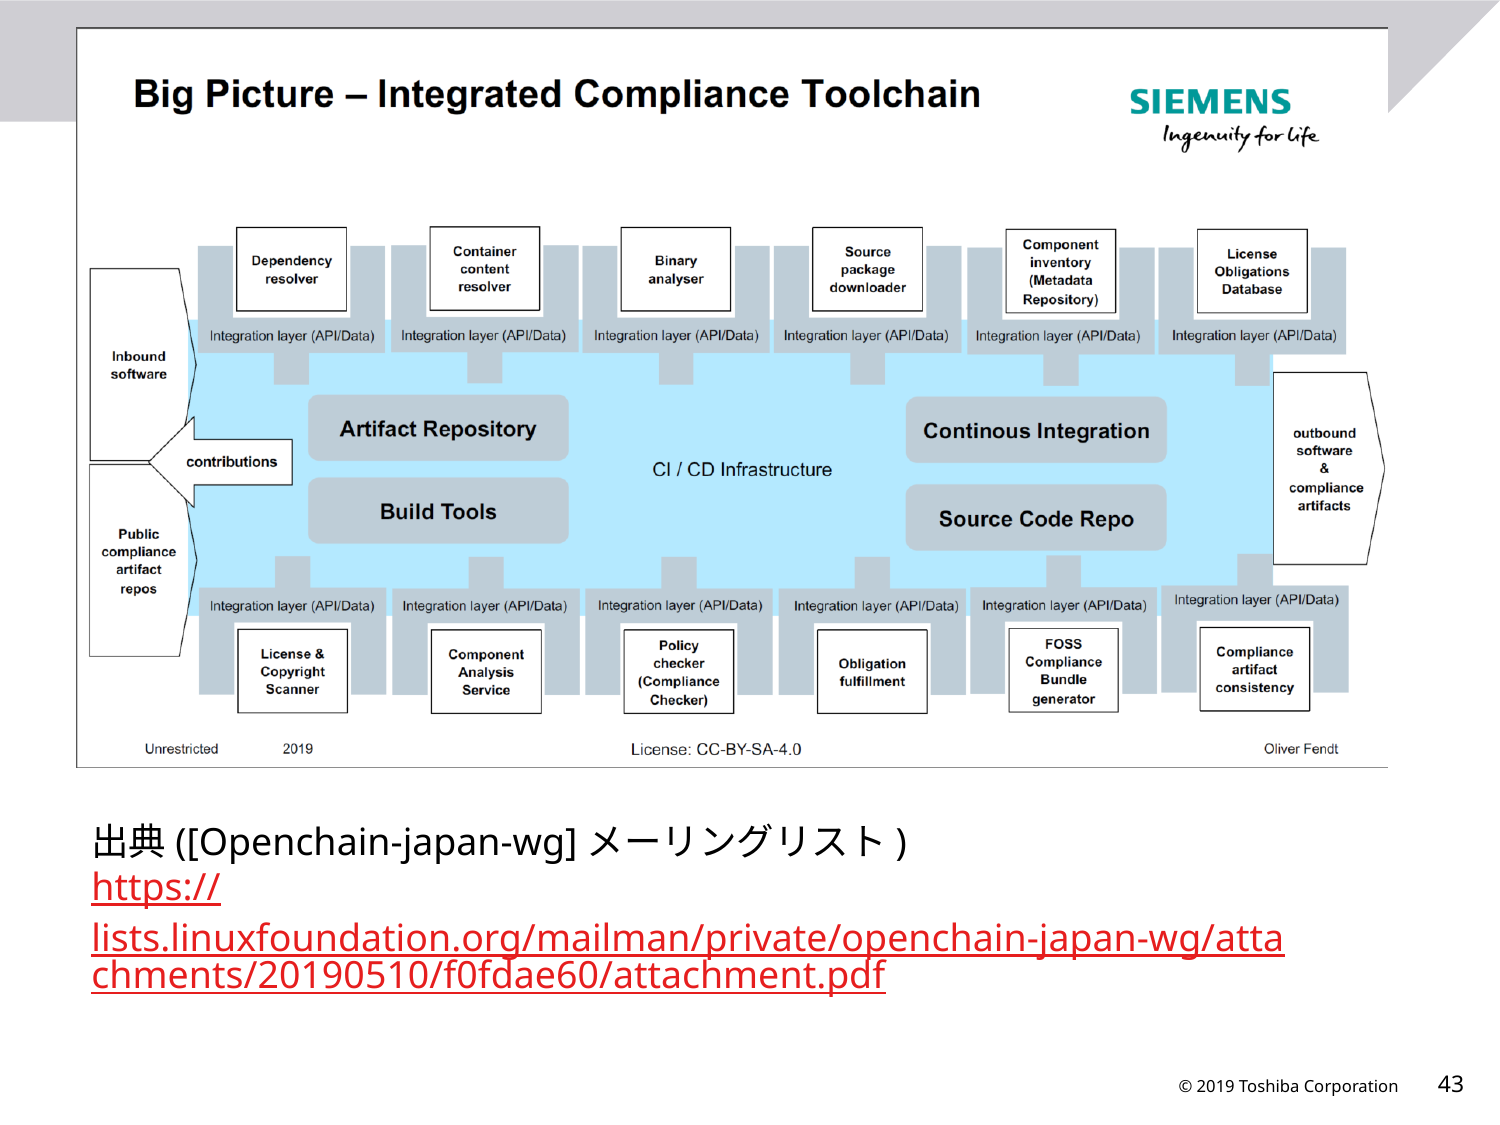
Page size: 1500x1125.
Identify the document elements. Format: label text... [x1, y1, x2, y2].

text_box 出典([Openchain-japan-wg]メーリングリスト) https://lists.linuxfoundation.org/mailman/private/openchain-japan-wg/attachments/20190510/f0fdae60/attachment.pdf [76, 810, 1305, 1017]
picture [76, 27, 1388, 768]
